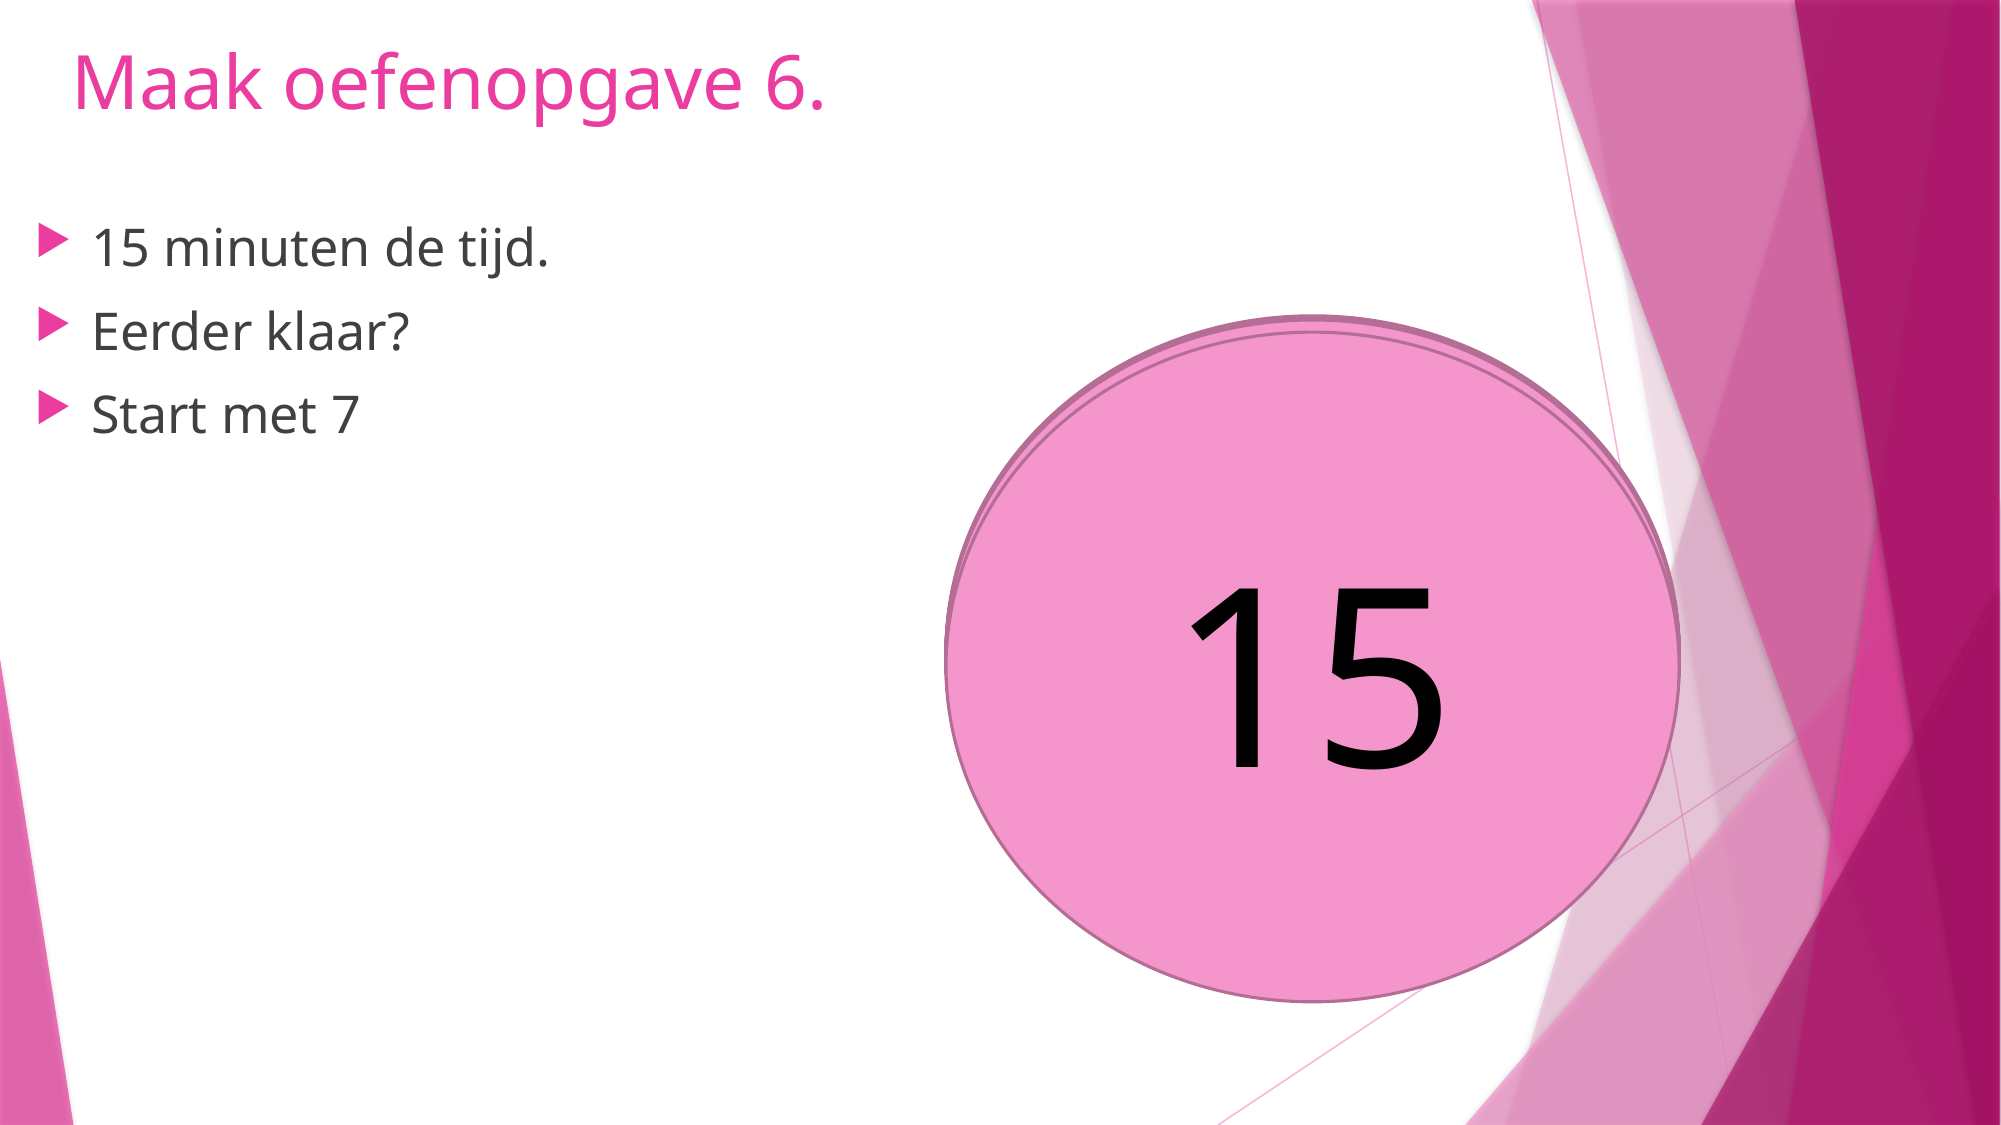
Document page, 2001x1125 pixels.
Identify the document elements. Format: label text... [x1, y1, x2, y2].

text_box 14 [944, 318, 1681, 648]
text_box 15 [944, 330, 1681, 1004]
text_box 10 [959, 314, 1668, 562]
list 15 minuten de tijd. Eerder klaar? Start met 7 [19, 207, 865, 1112]
title Maak oefenopgave 6. [56, 27, 1522, 319]
